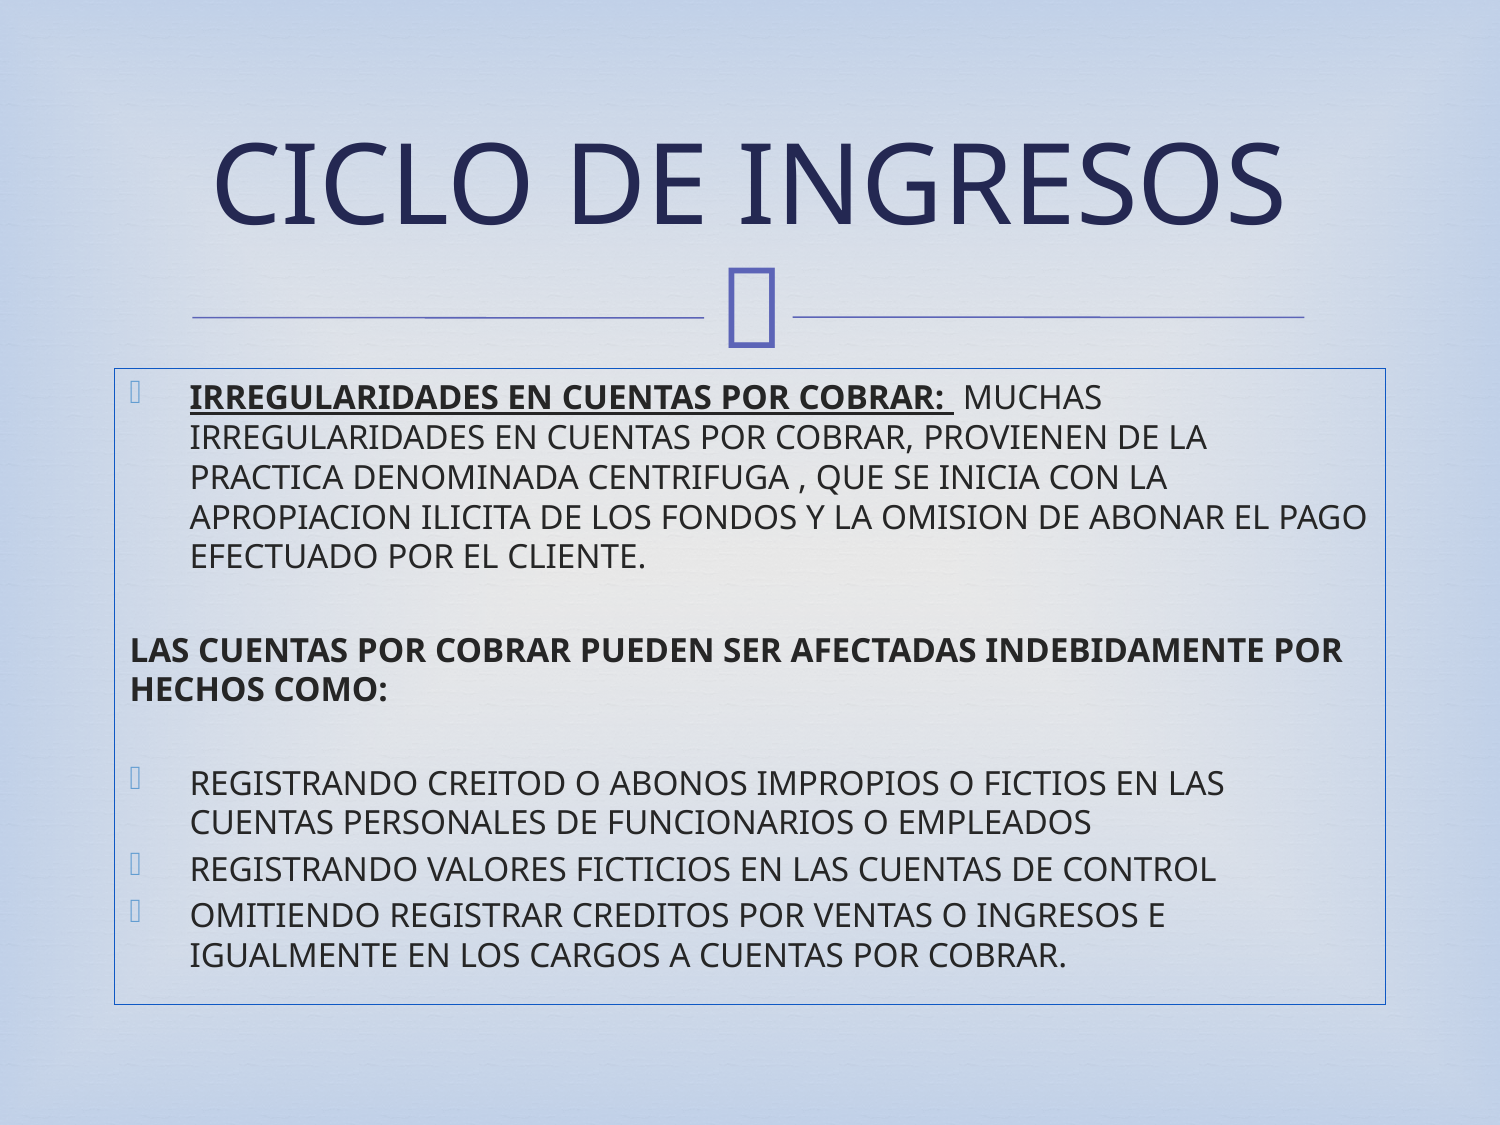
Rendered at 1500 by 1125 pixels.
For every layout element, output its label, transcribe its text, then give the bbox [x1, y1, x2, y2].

list IRREGULARIDADES EN CUENTAS POR COBRAR: MUCHAS IRREGULARIDADES EN CUENTAS POR COBRAR, PROVIENEN DE LA PRACTICA DENOMINADA CENTRIFUGA , QUE SE INICIA CON LA APROPIACION ILICITA DE LOS FONDOS Y LA OMISION DE ABONAR EL PAGO EFECTUADO POR EL CLIENTE. LAS CUENTAS POR COBRAR PUEDEN SER AFECTADAS INDEBIDAMENTE POR HECHOS COMO: REGISTRANDO CREITOD O ABONOS IMPROPIOS O FICTIOS EN LAS CUENTAS PERSONALES DE FUNCIONARIOS O EMPLEADOS REGISTRANDO VALORES FICTICIOS EN LAS CUENTAS DE CONTROL OMITIENDO REGISTRAR CREDITOS POR VENTAS O INGRESOS E IGUALMENTE EN LOS CARGOS A CUENTAS POR COBRAR. [114, 368, 1386, 1005]
title CICLO DE INGRESOS [112, 93, 1386, 267]
